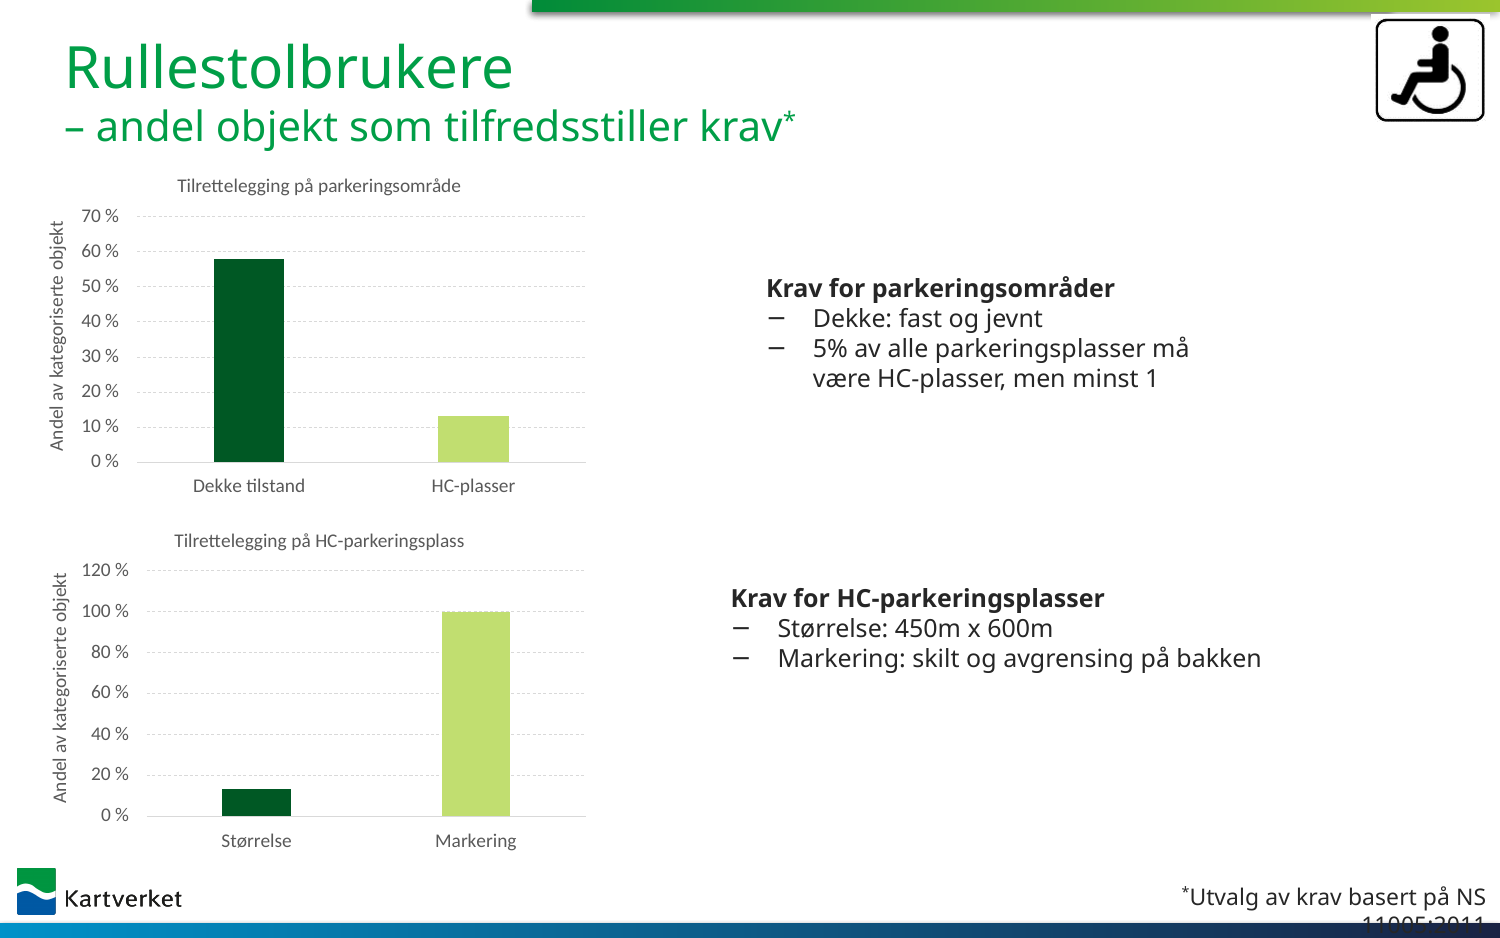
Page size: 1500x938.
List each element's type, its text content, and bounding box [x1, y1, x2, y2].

text_box Rullestolbrukere – andel objekt som tilfredsstiller krav* [49, 23, 1431, 158]
picture [41, 166, 598, 505]
text_box Krav for parkeringsområder Dekke: fast og jevnt 5% av alle parkeringsplasser må være HC-plasser, men minst 1 [751, 264, 1232, 400]
text_box *Utvalg av krav basert på NS 11005:2011 [1068, 873, 1500, 938]
picture [1371, 13, 1491, 127]
text_box Krav for HC-parkeringsplasser Størrelse: 450m x 600m Markering: skilt og avgrensing på bakken [715, 574, 1278, 680]
picture [41, 520, 598, 859]
